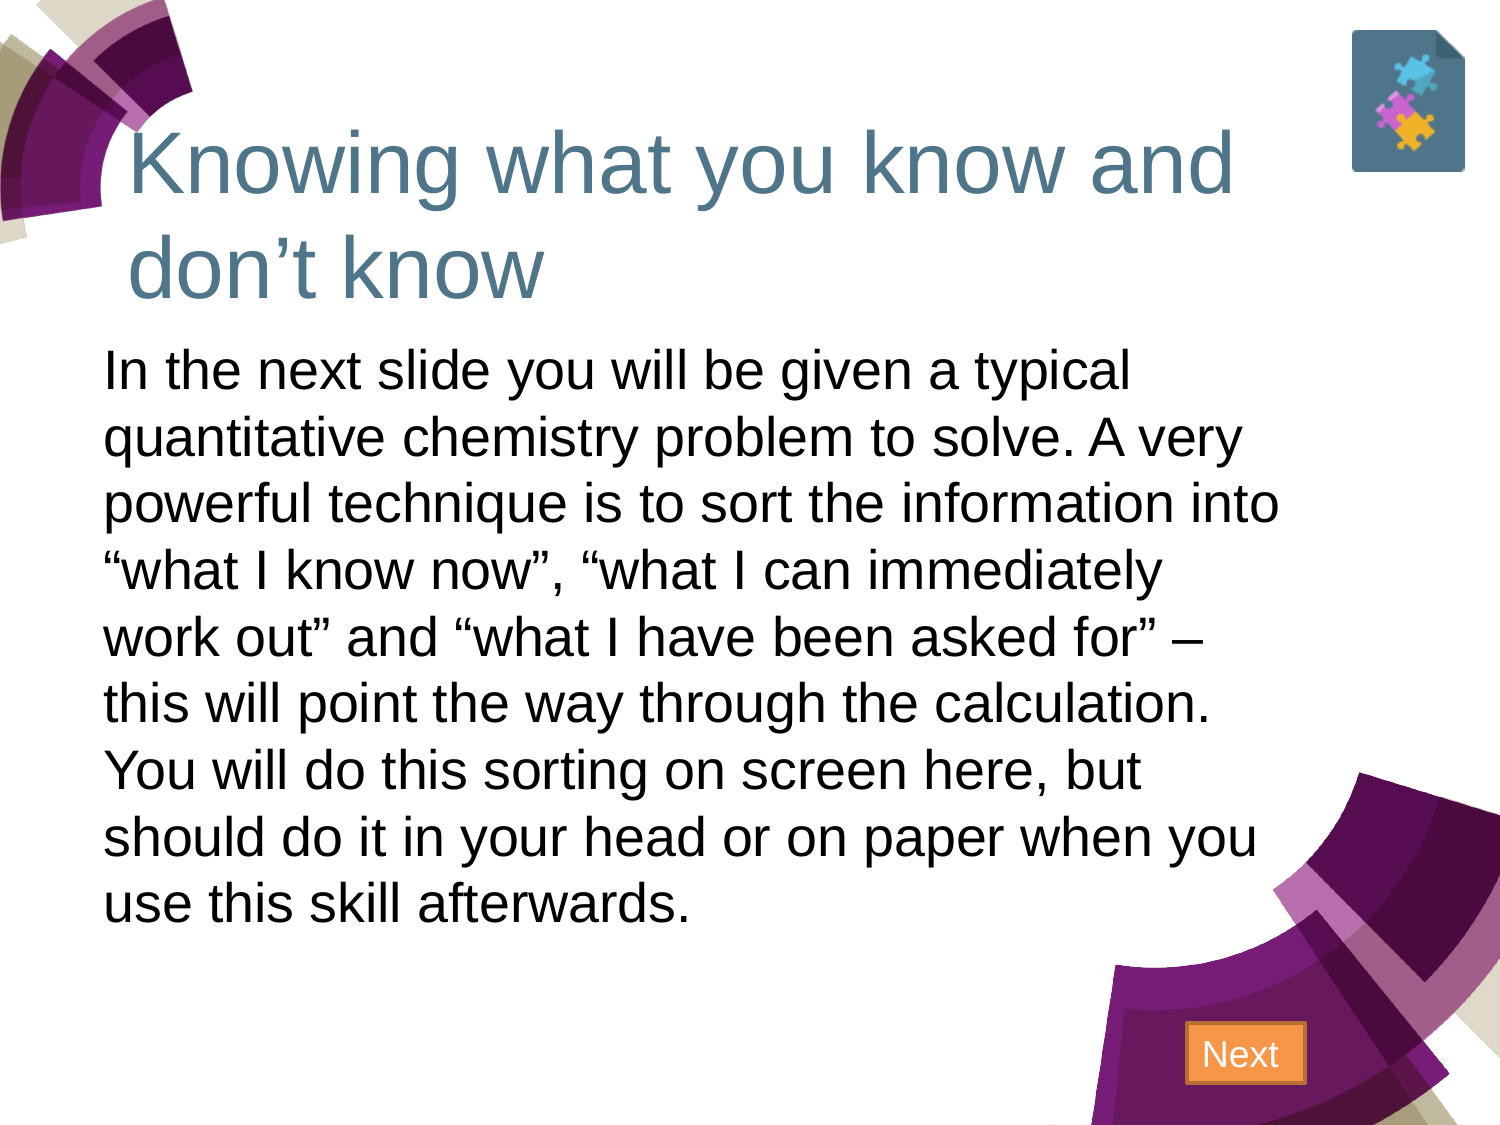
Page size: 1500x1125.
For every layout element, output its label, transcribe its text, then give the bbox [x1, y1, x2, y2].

picture [1352, 30, 1466, 172]
text_box In the next slide you will be given a typical quantitative chemistry problem to solve. A very powerful technique is to sort the information into “what I know now”, “what I can immediately work out” and “what I have been asked for” – this will point the way through the calculation. You will do this sorting on screen here, but should do it in your head or on paper when you use this skill afterwards. [88, 326, 1300, 988]
text_box Next [1185, 1021, 1307, 1085]
title Knowing what you know and don’t know [112, 90, 1388, 332]
picture [0, 0, 219, 256]
picture [1009, 716, 1500, 1125]
